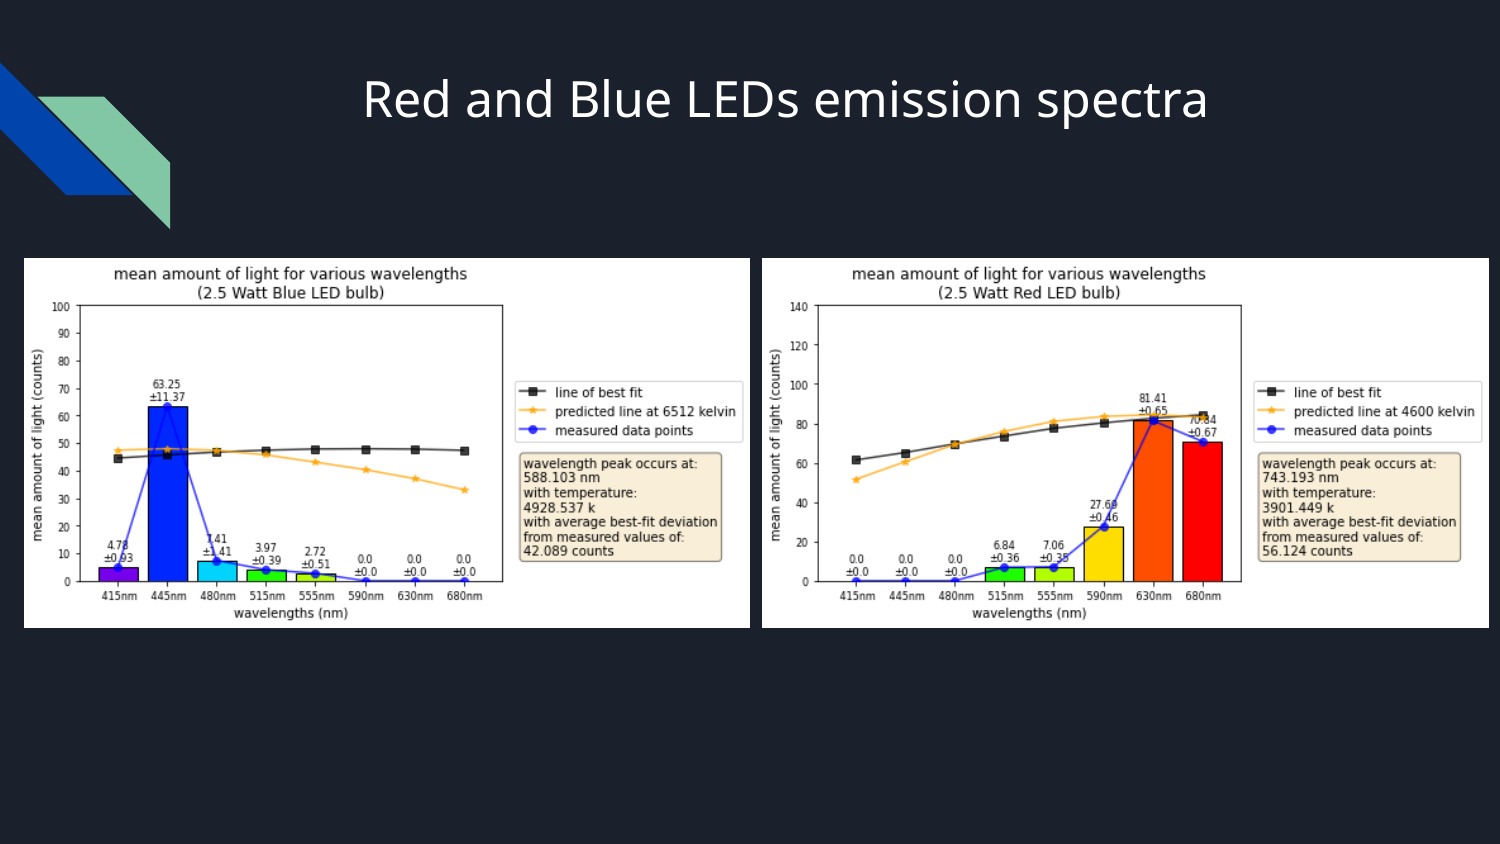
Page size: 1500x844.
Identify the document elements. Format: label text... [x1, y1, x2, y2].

picture [23, 258, 751, 628]
title Red and Blue LEDs emission spectra [208, 52, 1364, 203]
picture [762, 258, 1489, 628]
